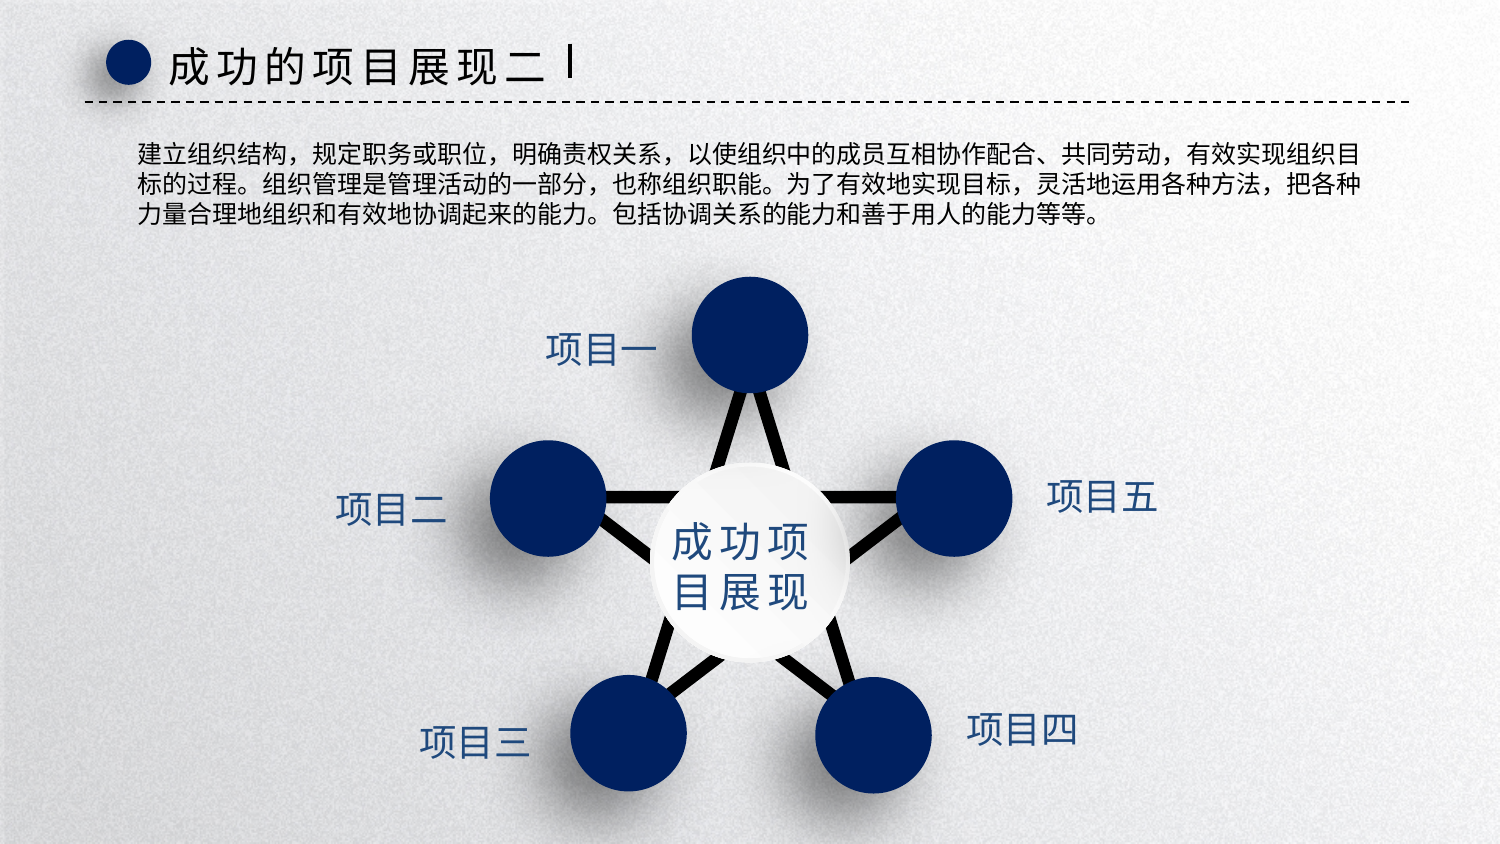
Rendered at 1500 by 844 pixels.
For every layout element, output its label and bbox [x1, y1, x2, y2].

picture [0, 0, 1500, 844]
text_box [649, 462, 851, 663]
